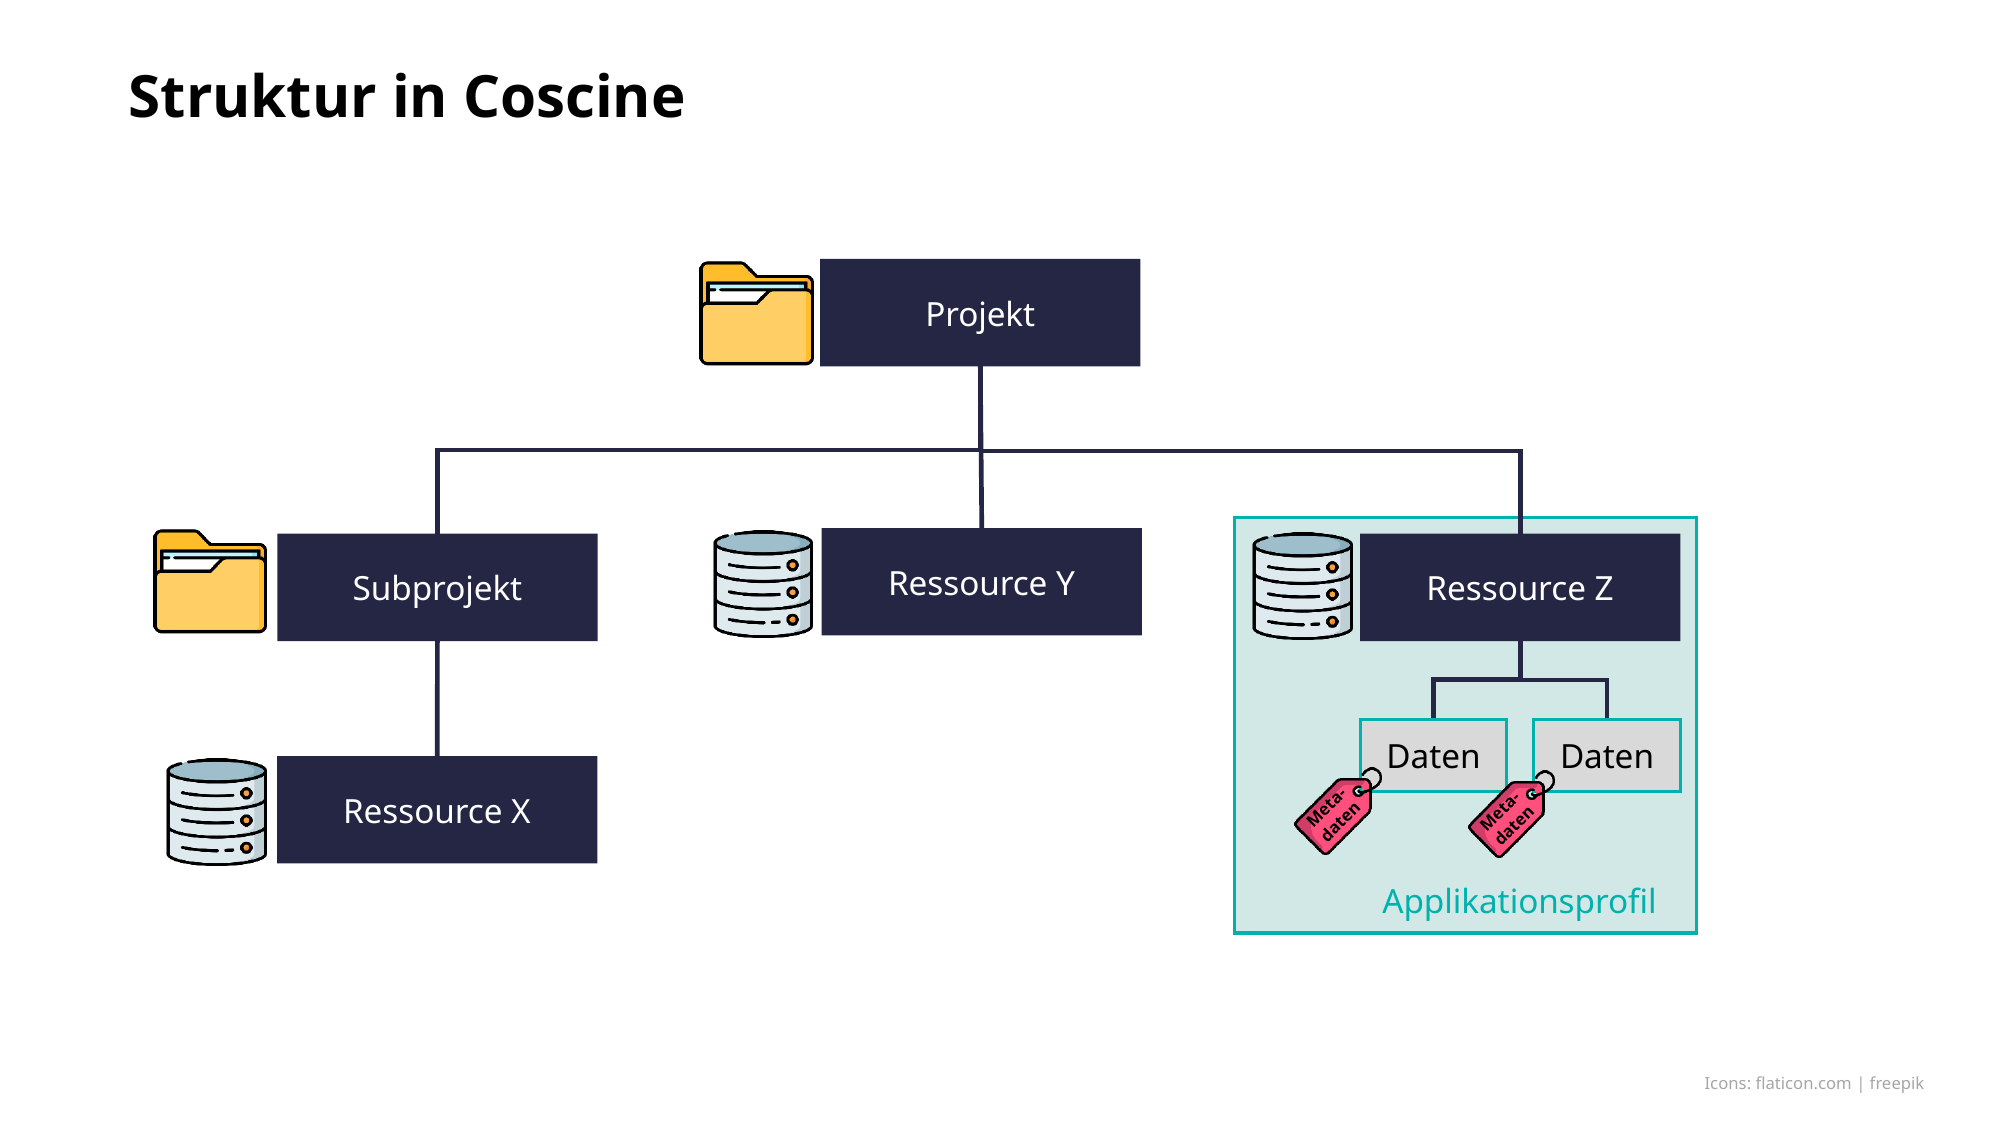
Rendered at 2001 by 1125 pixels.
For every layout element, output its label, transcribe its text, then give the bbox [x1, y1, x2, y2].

text_box Icons: flaticon.com | freepik [1689, 1065, 1999, 1100]
title Struktur in Coscine [114, 59, 1886, 148]
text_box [153, 256, 1707, 934]
